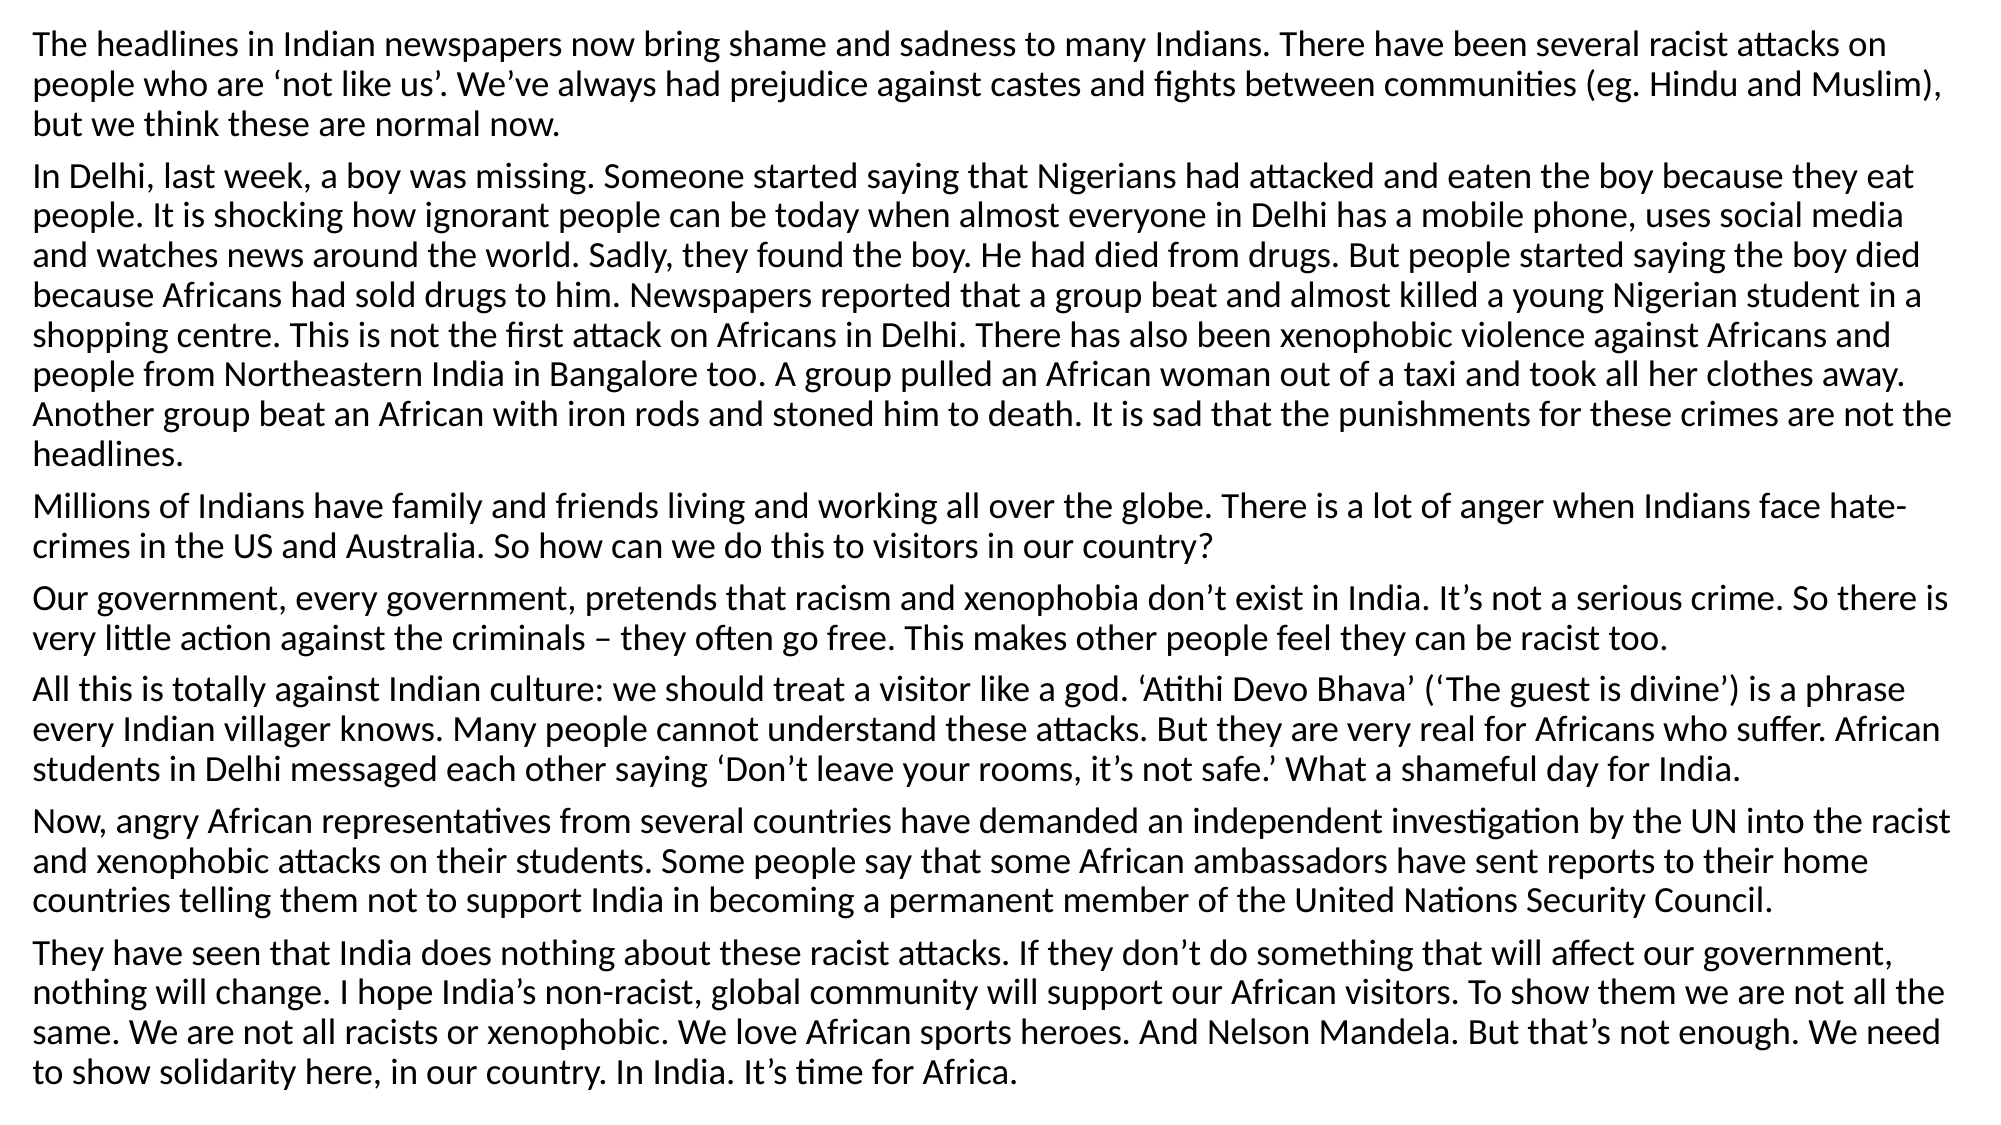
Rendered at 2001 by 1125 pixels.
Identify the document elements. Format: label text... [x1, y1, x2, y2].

list The headlines in Indian newspapers now bring shame and sadness to many Indians. There have been several racist attacks on people who are ‘not like us’. We’ve always had prejudice against castes and fights between communities (eg. Hindu and Muslim), but we think these are normal now. In Delhi, last week, a boy was missing. Someone started saying that Nigerians had attacked and eaten the boy because they eat people. It is shocking how ignorant people can be today when almost everyone in Delhi has a mobile phone, uses social media and watches news around the world. Sadly, they found the boy. He had died from drugs. But people started saying the boy died because Africans had sold drugs to him. Newspapers reported that a group beat and almost killed a young Nigerian student in a shopping centre. This is not the first attack on Africans in Delhi. There has also been xenophobic violence against Africans and people from Northeastern India in Bangalore too. A group pulled an African woman out of a taxi and took all her clothes away. Another group beat an African with iron rods and stoned him to death. It is sad that the punishments for these crimes are not the headlines. Millions of Indians have family and friends living and working all over the globe. There is a lot of anger when Indians face hate-crimes in the US and Australia. So how can we do this to visitors in our country? Our government, every government, pretends that racism and xenophobia don’t exist in India. It’s not a serious crime. So there is very little action against the criminals – they often go free. This makes other people feel they can be racist too. All this is totally against Indian culture: we should treat a visitor like a god. ‘Atithi Devo Bhava’ (‘The guest is divine’) is a phrase every Indian villager knows. Many people cannot understand these attacks. But they are very real for Africans who suffer. African students in Delhi messaged each other saying ‘Don’t leave your rooms, it’s not safe.’ What a shameful day for India. Now, angry African representatives from several countries have demanded an independent investigation by the UN into the racist and xenophobic attacks on their students. Some people say that some African ambassadors have sent reports to their home countries telling them not to support India in becoming a permanent member of the United Nations Security Council. They have seen that India does nothing about these racist attacks. If they don’t do something that will affect our government, nothing will change. I hope India’s non-racist, global community will support our African visitors. To show them we are not all the same. We are not all racists or xenophobic. We love African sports heroes. And Nelson Mandela. But that’s not enough. We need to show solidarity here, in our country. In India. It’s time for Africa. [17, 17, 1985, 1109]
